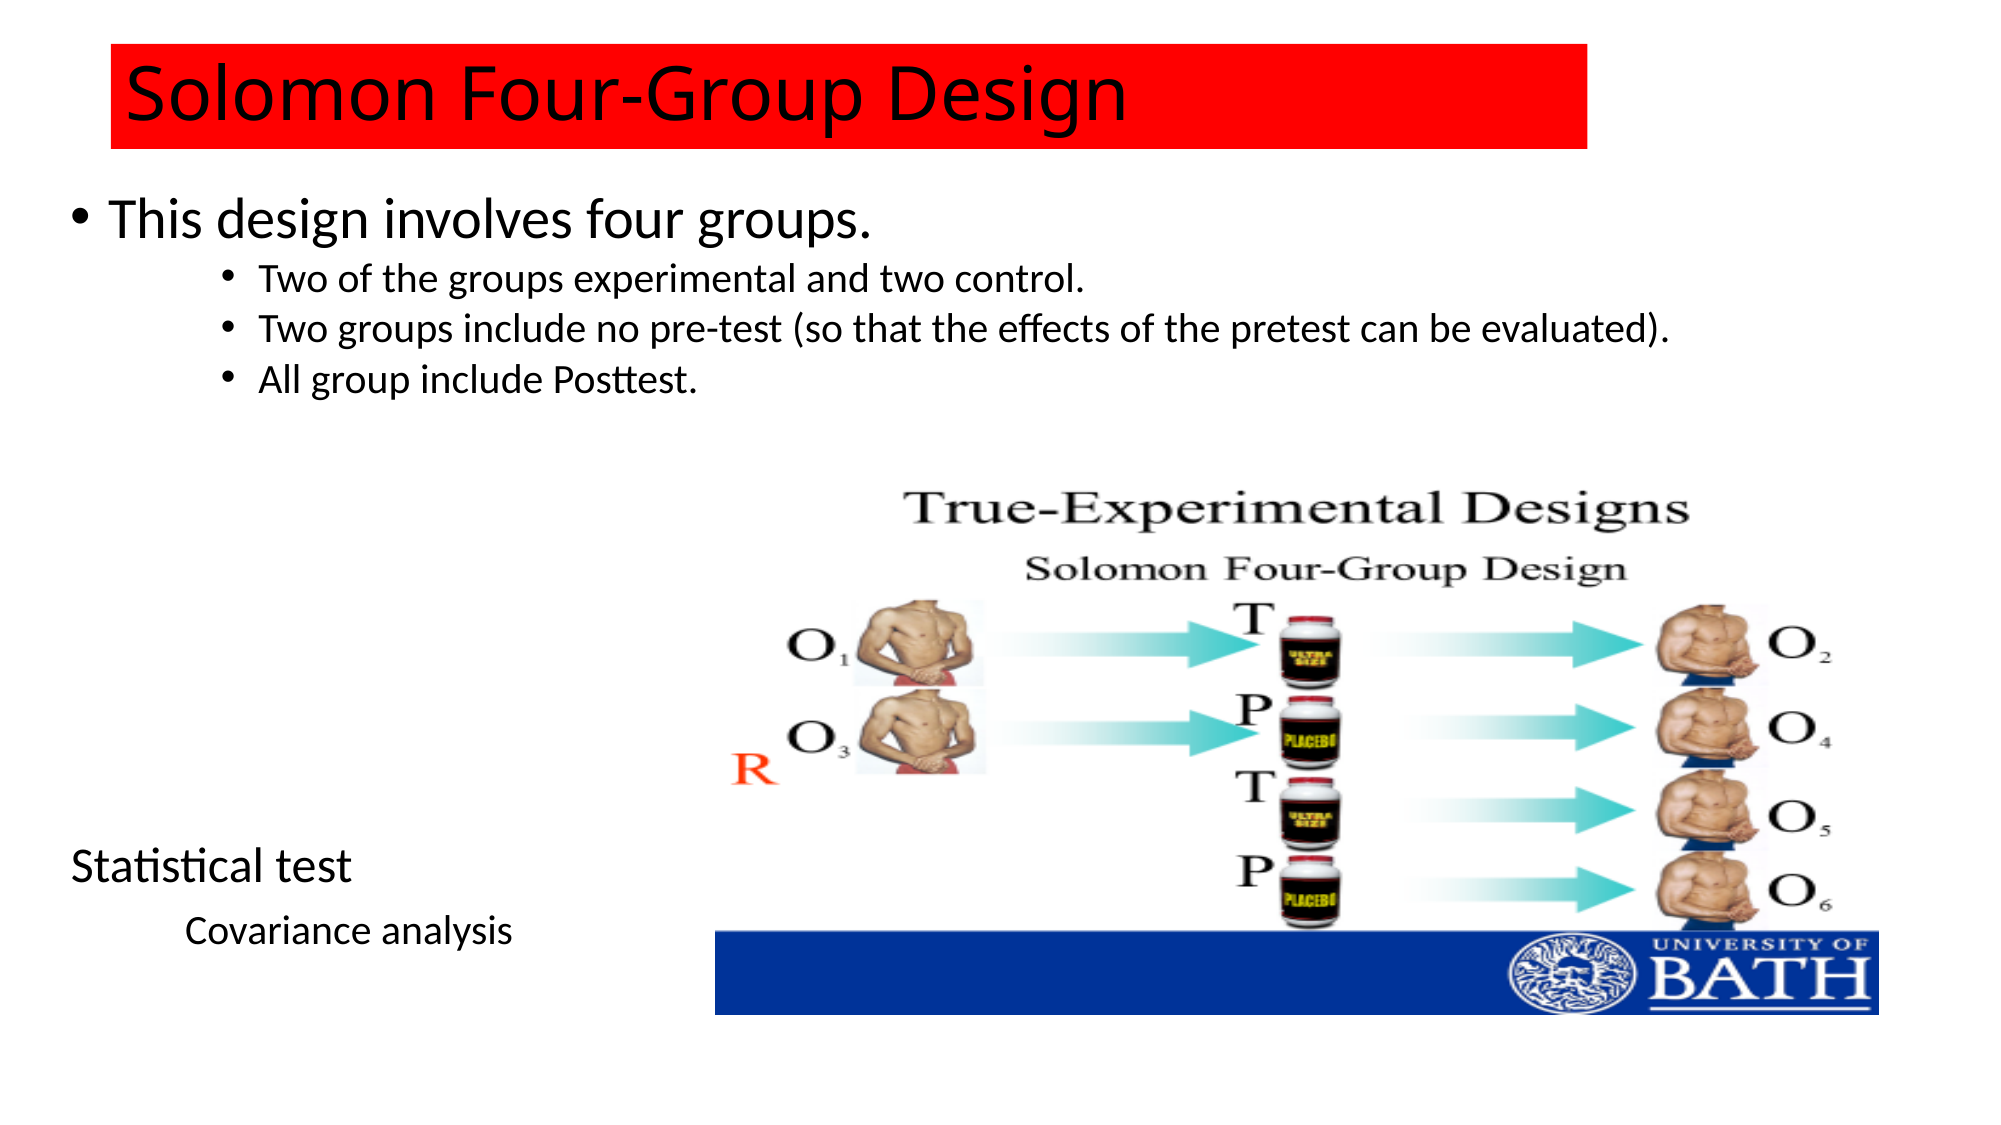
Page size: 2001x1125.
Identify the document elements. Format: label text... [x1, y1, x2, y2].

picture [715, 451, 1879, 1015]
list This design involves four groups. Two of the groups experimental and two control. Two groups include no pre-test (so that the effects of the pretest can be evaluated). All group include Posttest. Statistical test Covariance analysis [55, 186, 1958, 990]
title Solomon Four-Group Design [110, 43, 1588, 149]
